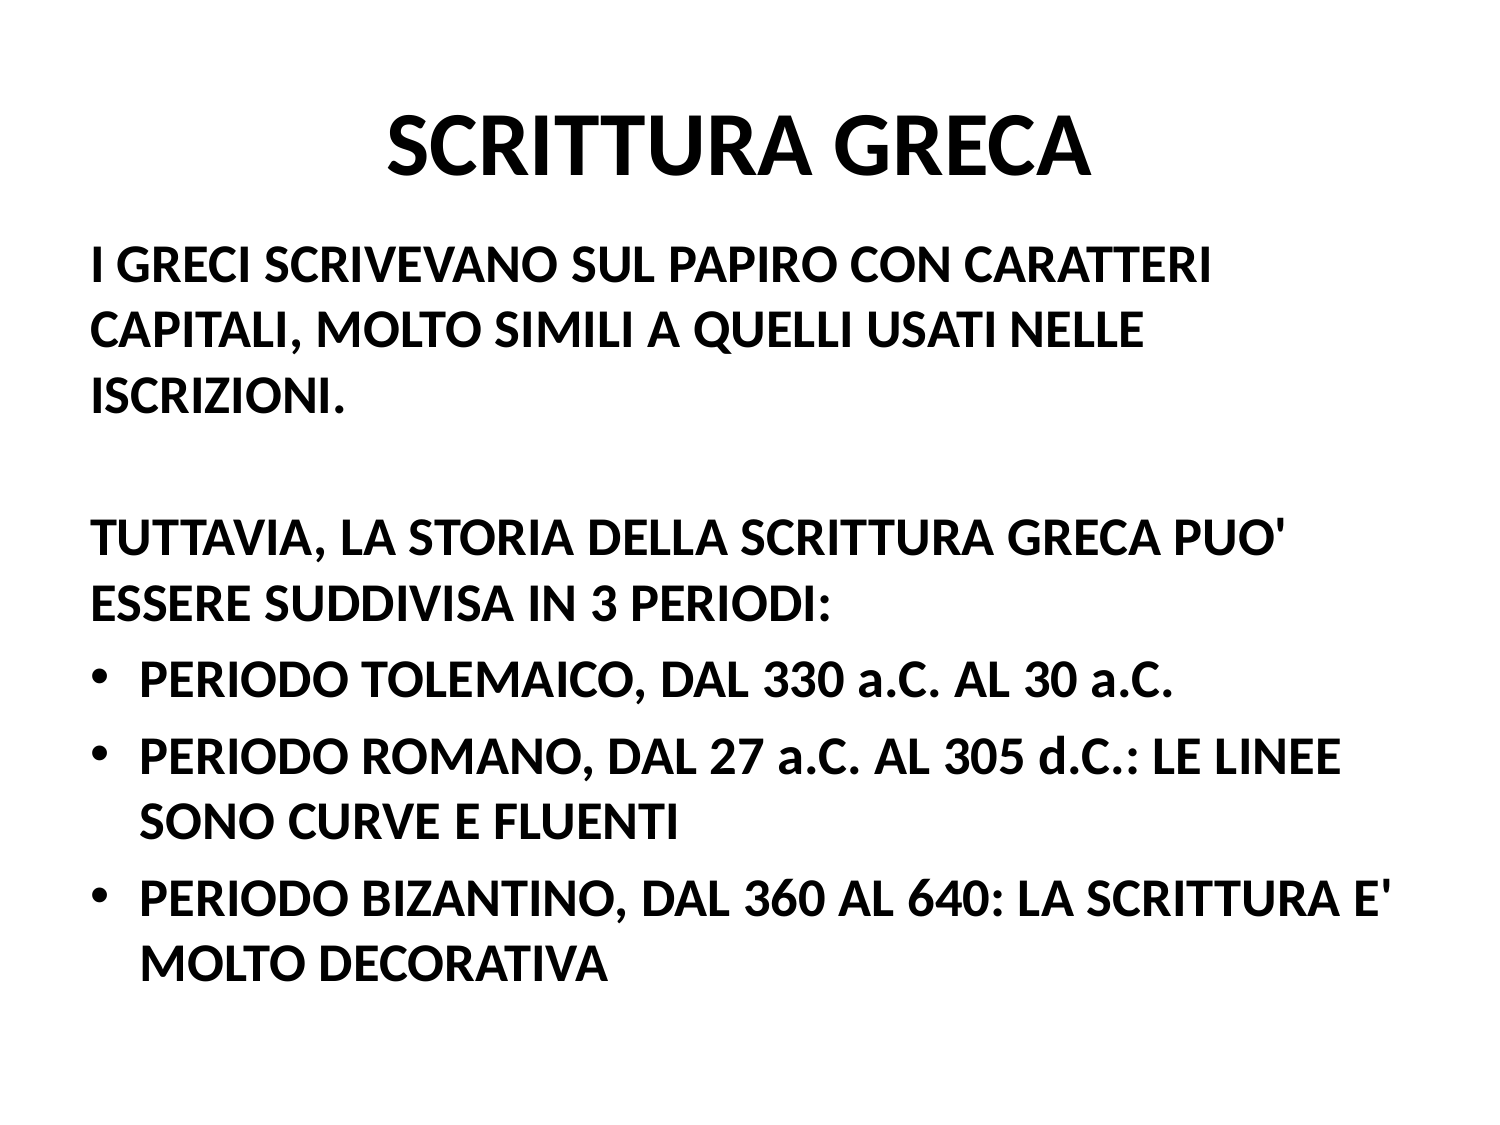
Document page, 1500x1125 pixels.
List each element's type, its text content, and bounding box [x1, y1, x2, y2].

title SCRITTURA GRECA [75, 45, 1425, 219]
list I GRECI SCRIVEVANO SUL PAPIRO CON CARATTERI CAPITALI, MOLTO SIMILI A QUELLI USATI NELLE ISCRIZIONI. TUTTAVIA, LA STORIA DELLA SCRITTURA GRECA PUO' ESSERE SUDDIVISA IN 3 PERIODI: PERIODO TOLEMAICO, DAL 330 a.C. AL 30 a.C. PERIODO ROMANO, DAL 27 a.C. AL 305 d.C.: LE LINEE SONO CURVE E FLUENTI PERIODO BIZANTINO, DAL 360 AL 640: LA SCRITTURA E' MOLTO DECORATIVA [75, 219, 1425, 1005]
